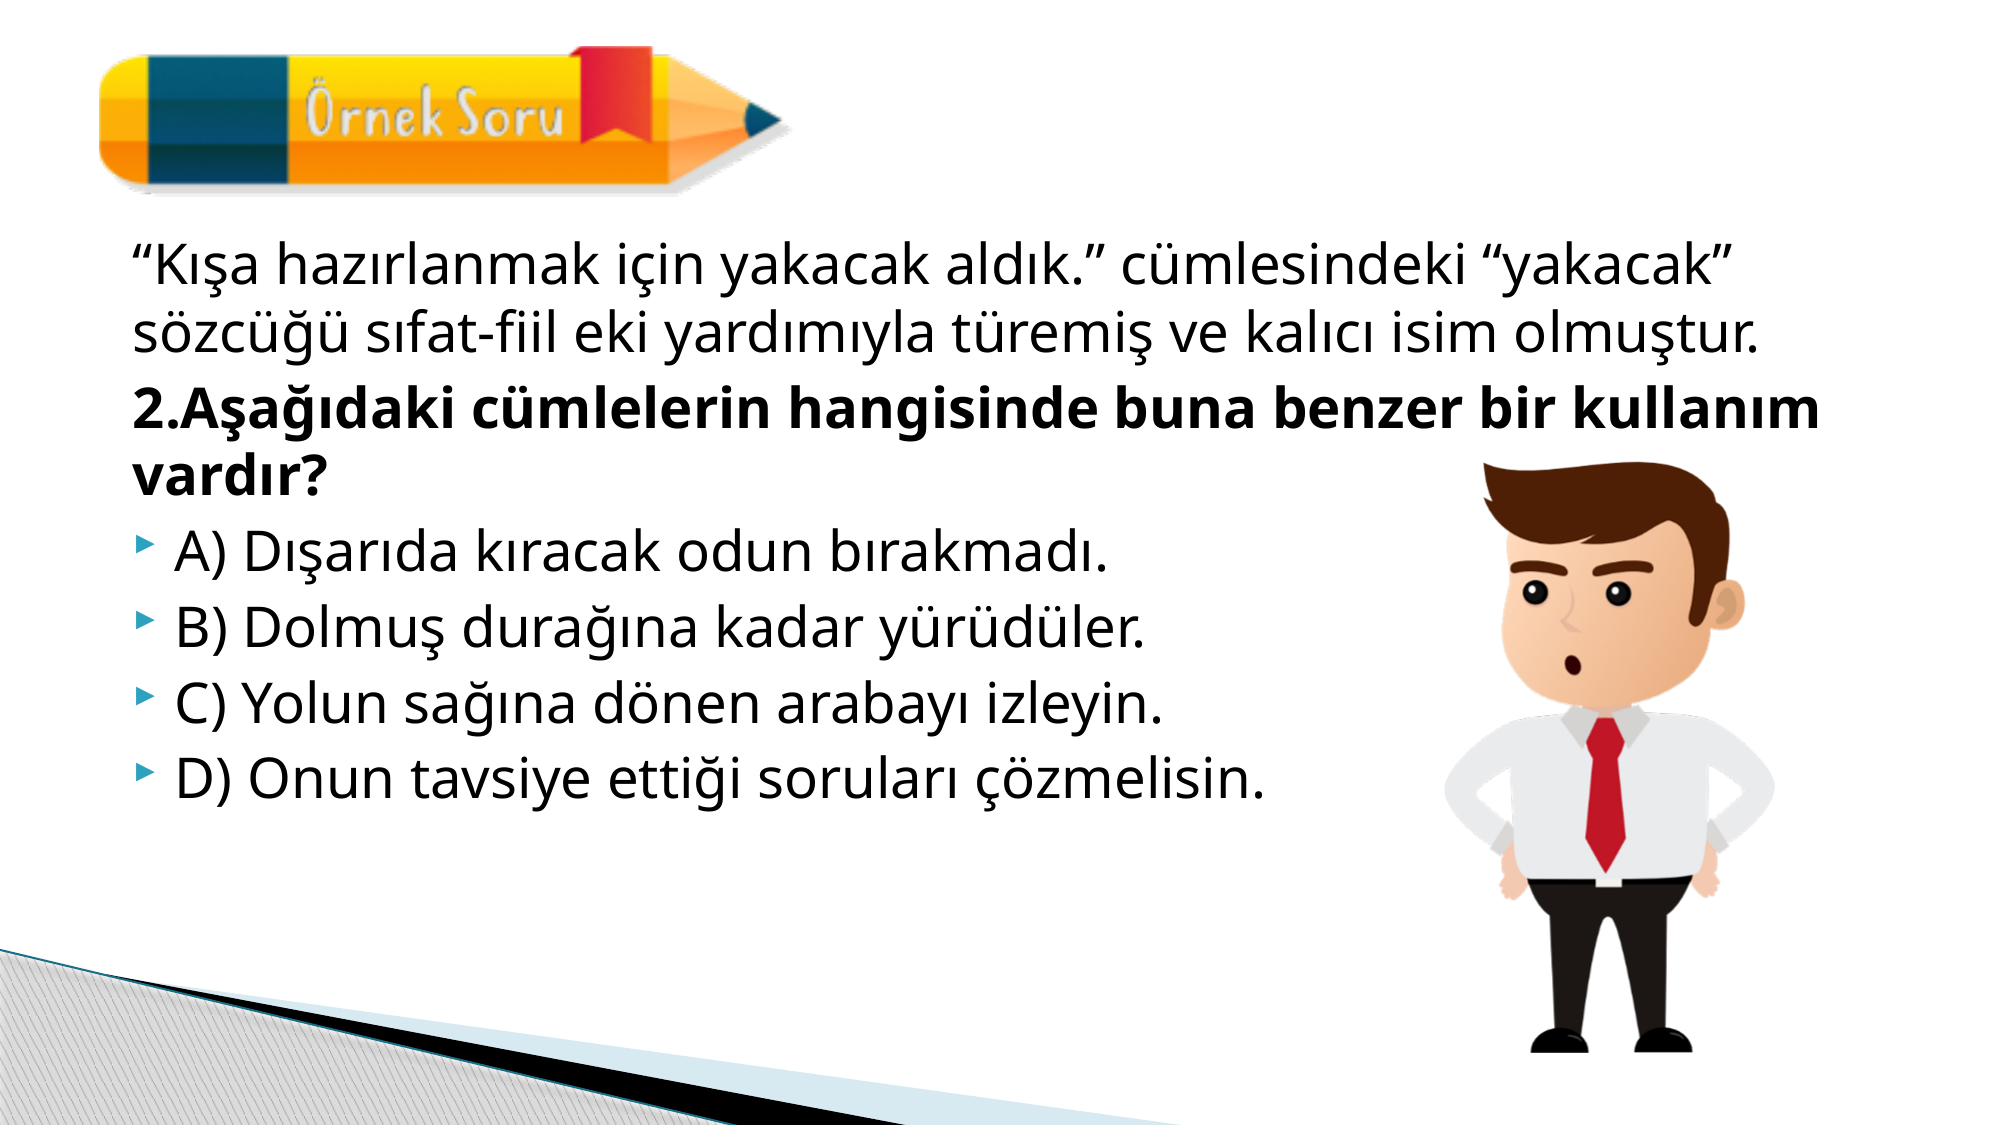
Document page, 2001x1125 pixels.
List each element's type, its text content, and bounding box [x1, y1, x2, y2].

picture [1444, 431, 1780, 1053]
list “Kışa hazırlanmak için yakacak aldık.” cümlesindeki “yakacak” sözcüğü sıfat-fiil eki yardımıyla türemiş ve kalıcı isim olmuştur. 2.Aşağıdaki cümlelerin hangisinde buna benzer bir kullanım vardır? A) Dışarıda kıracak odun bırakmadı. B) Dolmuş durağına kadar yürüdüler. C) Yolun sağına dönen arabayı izleyin. D) Onun tavsiye ettiği soruları çözmelisin. [99, 221, 1900, 986]
picture [99, 46, 794, 199]
